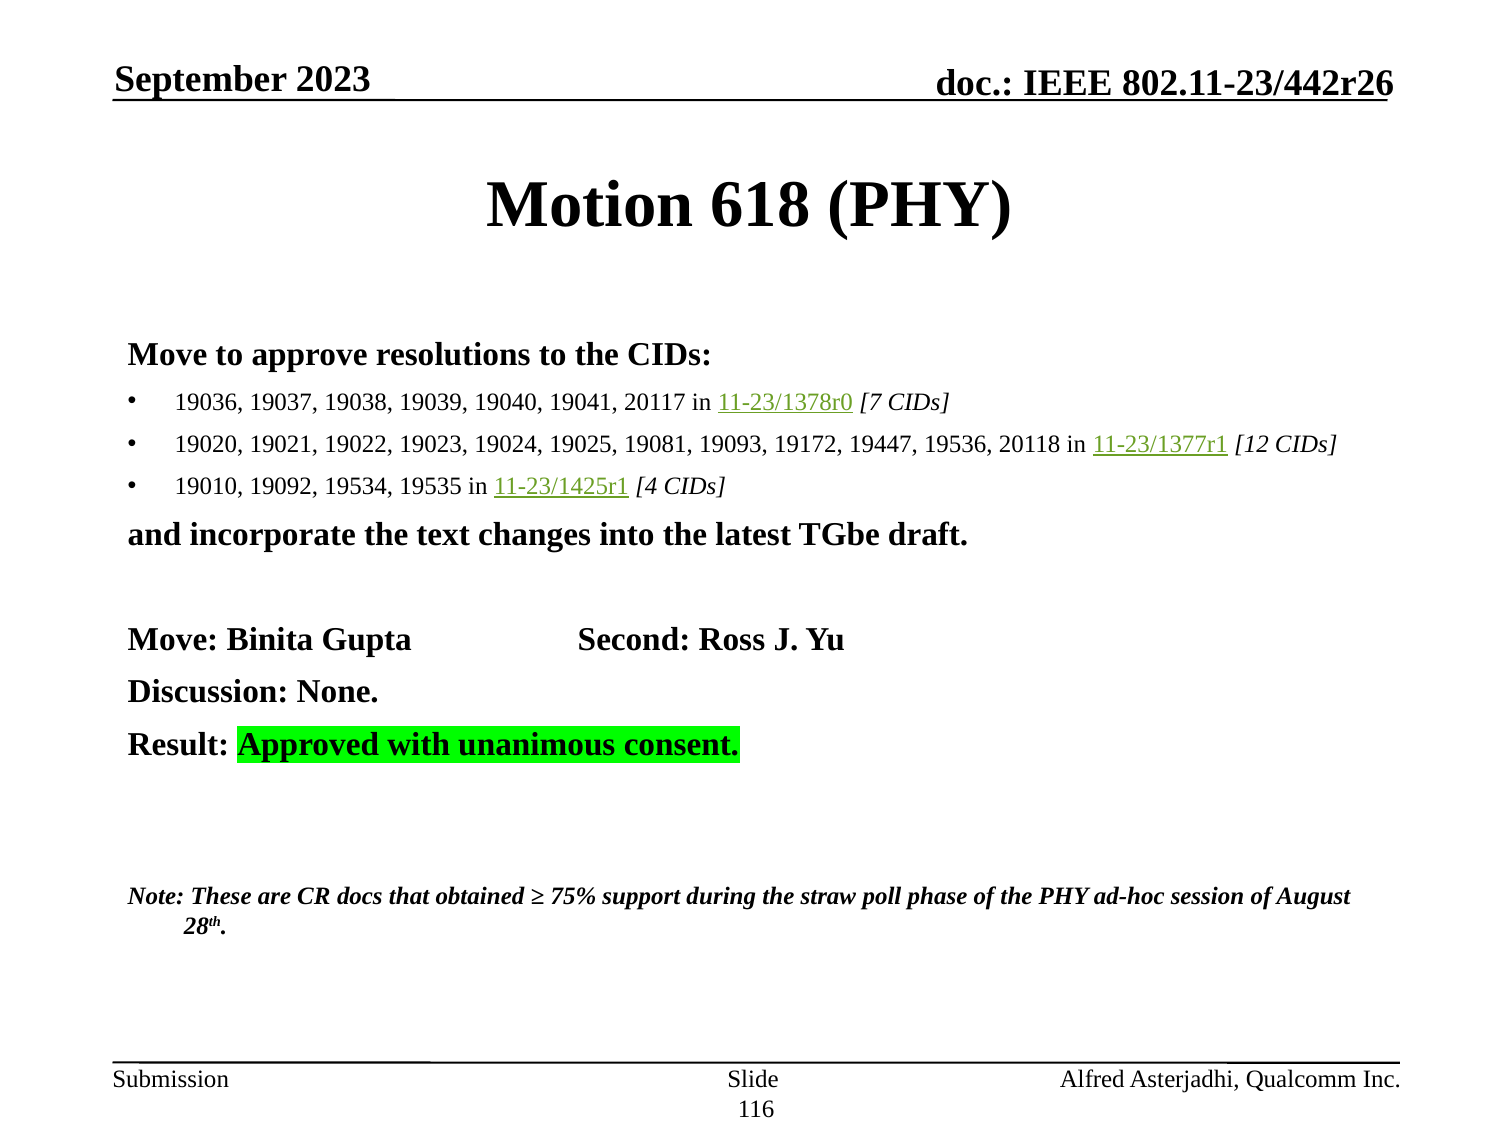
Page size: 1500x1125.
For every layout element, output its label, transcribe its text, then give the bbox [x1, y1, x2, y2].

title Motion 618 (PHY) [112, 112, 1388, 288]
slide_number Slide 116 [712, 1061, 800, 1123]
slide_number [114, 54, 423, 100]
footer Alfred Asterjadhi, Qualcomm Inc. [878, 1061, 1402, 1093]
list Move to approve resolutions to the CIDs: 19036, 19037, 19038, 19039, 19040, 19041, 20117 in 11-23/1378r0 [7 CIDs] 19020, 19021, 19022, 19023, 19024, 19025, 19081, 19093, 19172, 19447, 19536, 20118 in 11-23/1377r1 [12 CIDs] 19010, 19092, 19534, 19535 in 11-23/1425r1 [4 CIDs] and incorporate the text changes into the latest TGbe draft. Move: Binita Gupta Second: Ross J. Yu Discussion: None. Result: Approved with unanimous consent. Note: These are CR docs that obtained ≥ 75% support during the straw poll phase of the PHY ad-hoc session of August 28th. [112, 324, 1388, 1063]
